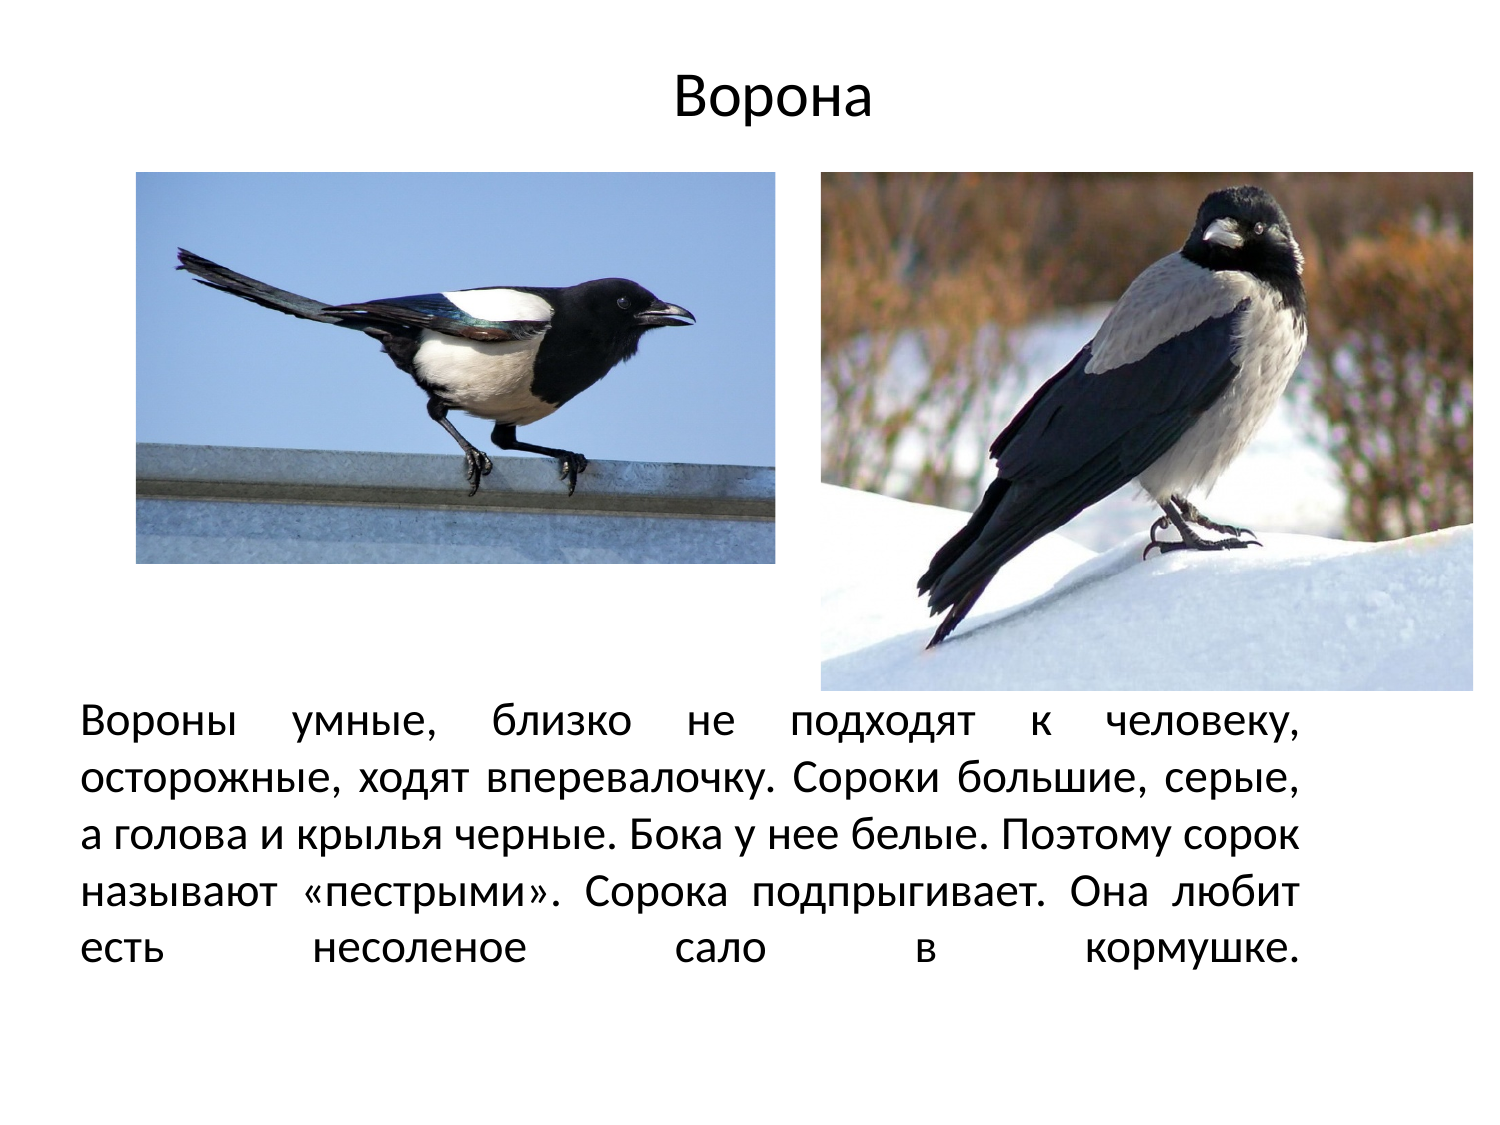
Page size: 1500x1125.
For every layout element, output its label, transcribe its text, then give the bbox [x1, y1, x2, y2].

list Вороны умные, близко не подходят к человеку, осторожные, ходят вперевалочку. Сороки большие, серые, а голова и крылья черные. Бока у нее белые. Поэтому сорок называют «пестрыми». Сорока подпрыгивает. Она любит есть несоленое сало в кормушке. [64, 680, 1317, 1102]
picture [135, 171, 776, 564]
title Ворона [75, 45, 1474, 138]
picture [820, 171, 1474, 691]
